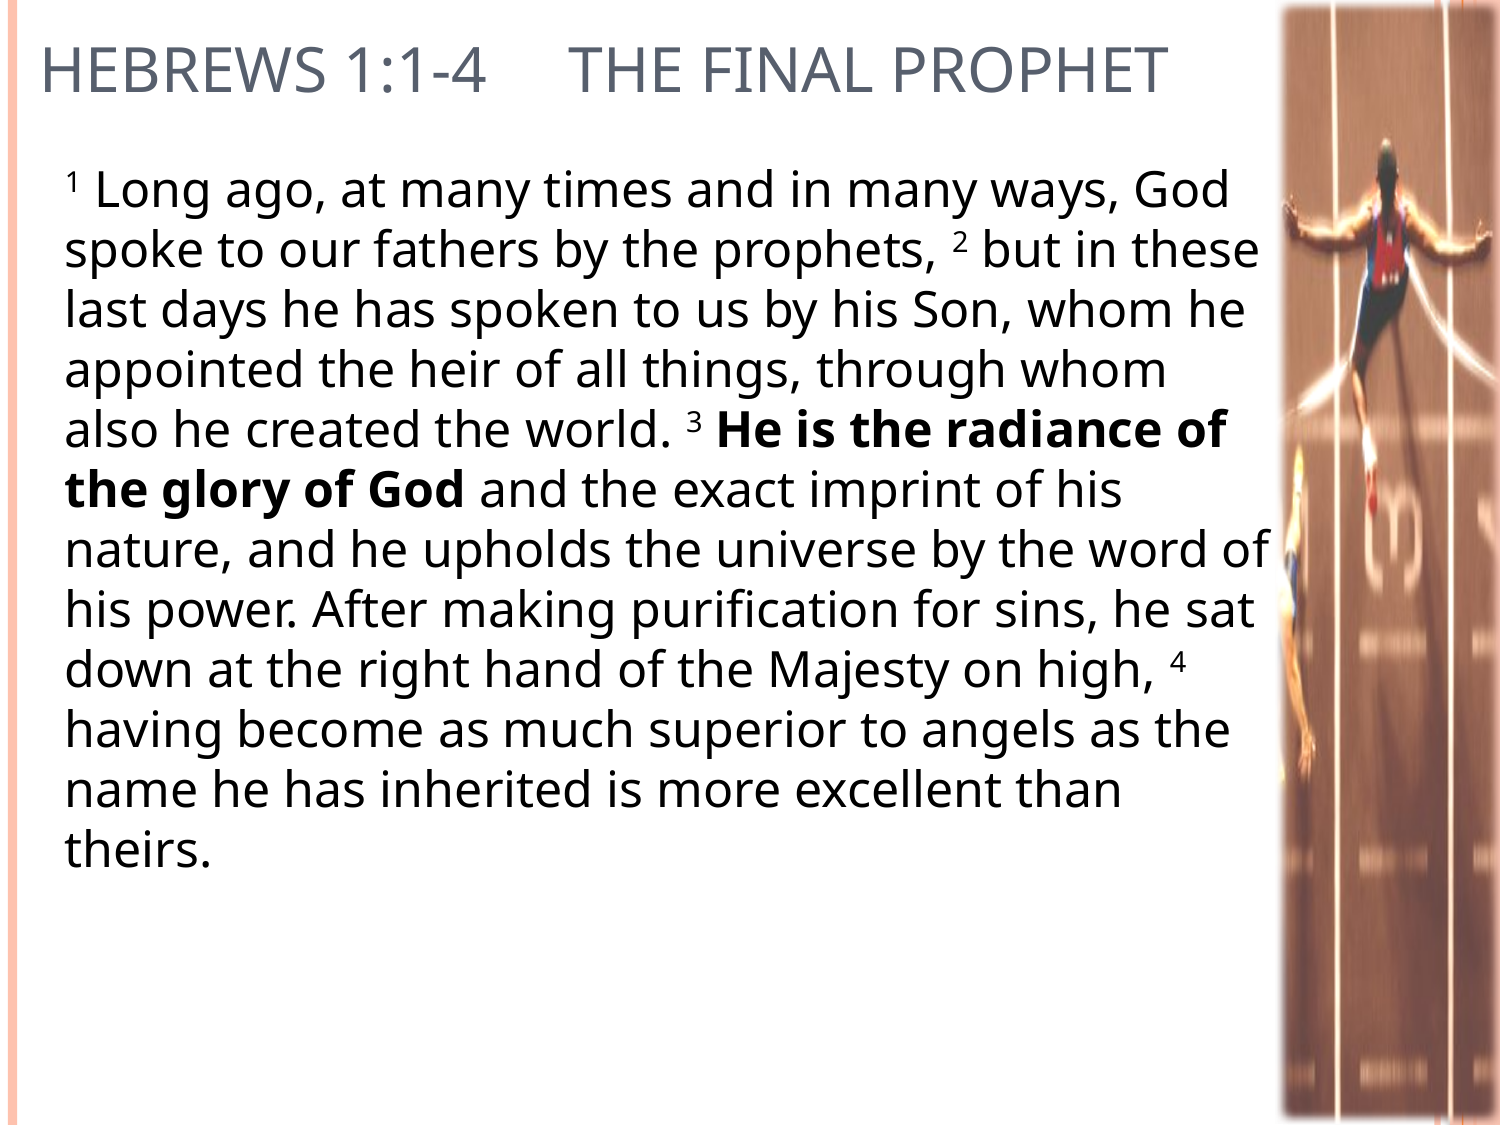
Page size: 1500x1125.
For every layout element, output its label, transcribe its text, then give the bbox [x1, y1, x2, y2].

title Hebrews 1:1-4 THE FINAL PROPHET [24, 0, 1288, 113]
list 1 Long ago, at many times and in many ways, God spoke to our fathers by the prophets, 2 but in these last days he has spoken to us by his Son, whom he appointed the heir of all things, through whom also he created the world. 3 He is the radiance of the glory of God and the exact imprint of his nature, and he upholds the universe by the word of his power. After making purification for sins, he sat down at the right hand of the Majesty on high, 4 having become as much superior to angels as the name he has inherited is more excellent than theirs. [50, 149, 1288, 1062]
